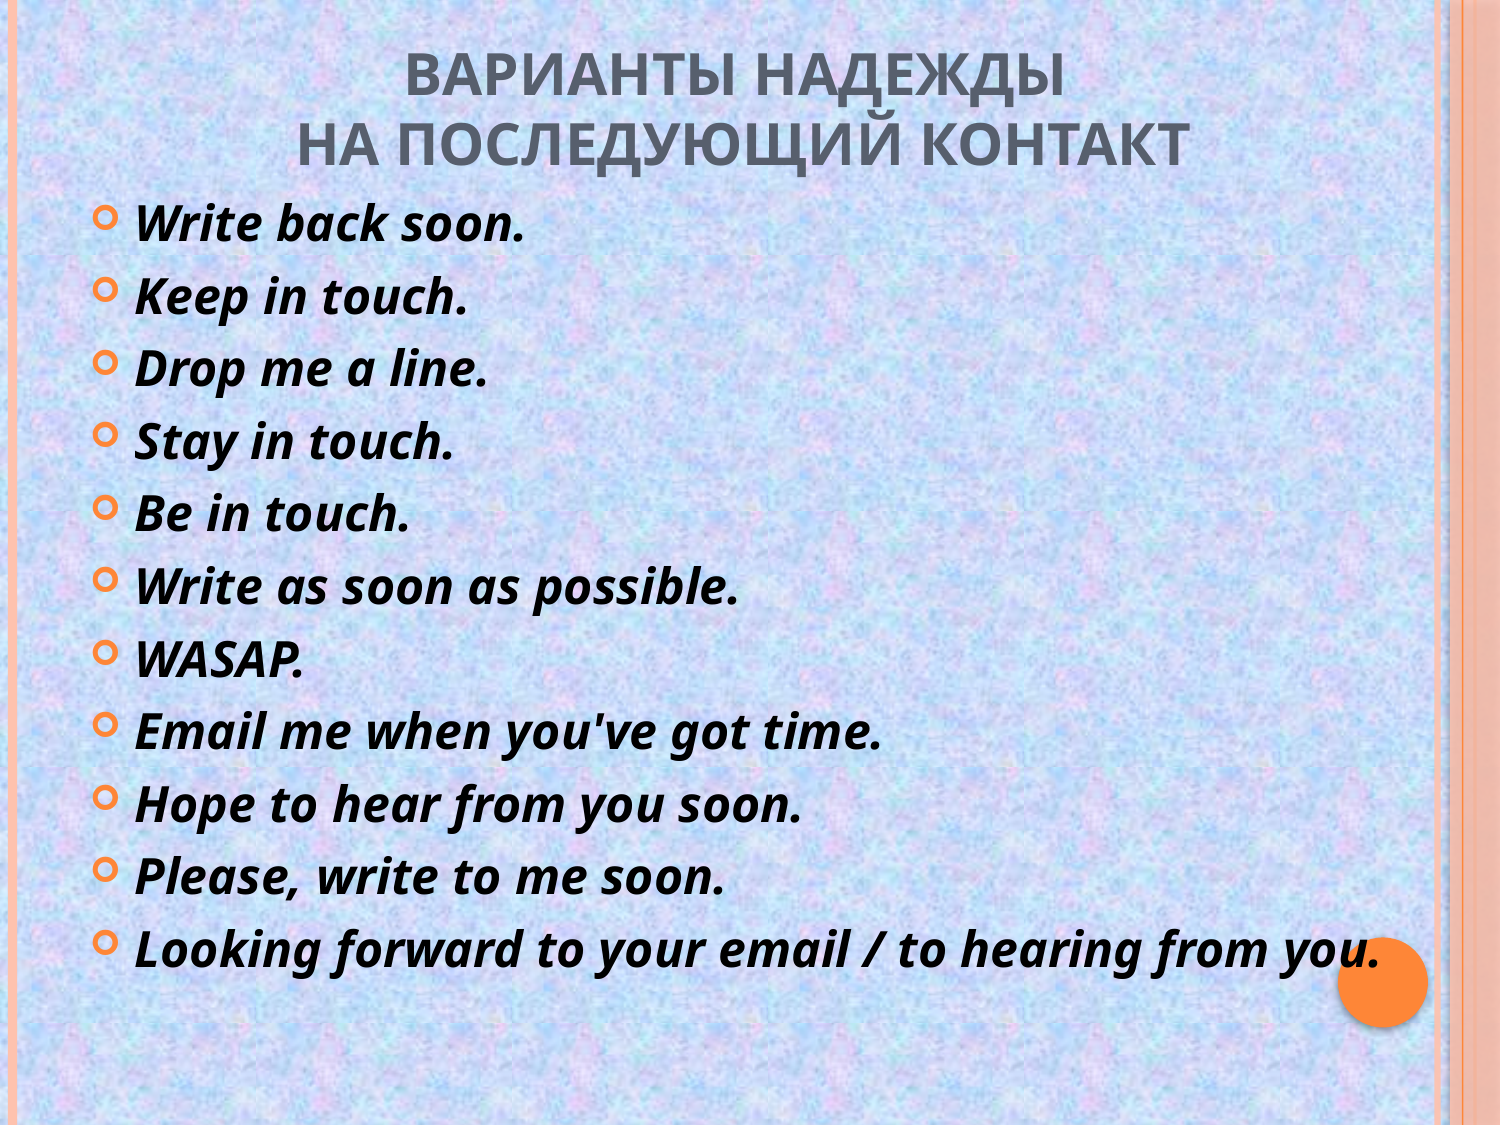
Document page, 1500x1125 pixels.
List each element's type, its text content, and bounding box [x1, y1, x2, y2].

picture [0, 0, 7, 1125]
title Варианты надежды на последующий контакт [75, 45, 1412, 184]
picture [1441, 0, 1449, 1125]
picture [18, 0, 1434, 1125]
list Write back soon. Keep in touch. Drop me a line. Stay in touch. Be in touch. Write as soon as possible. WASAP. Email me when you've got time. Hope to hear from you soon. Please, write to me soon. Looking forward to your email / to hearing from you. [75, 184, 1424, 1062]
